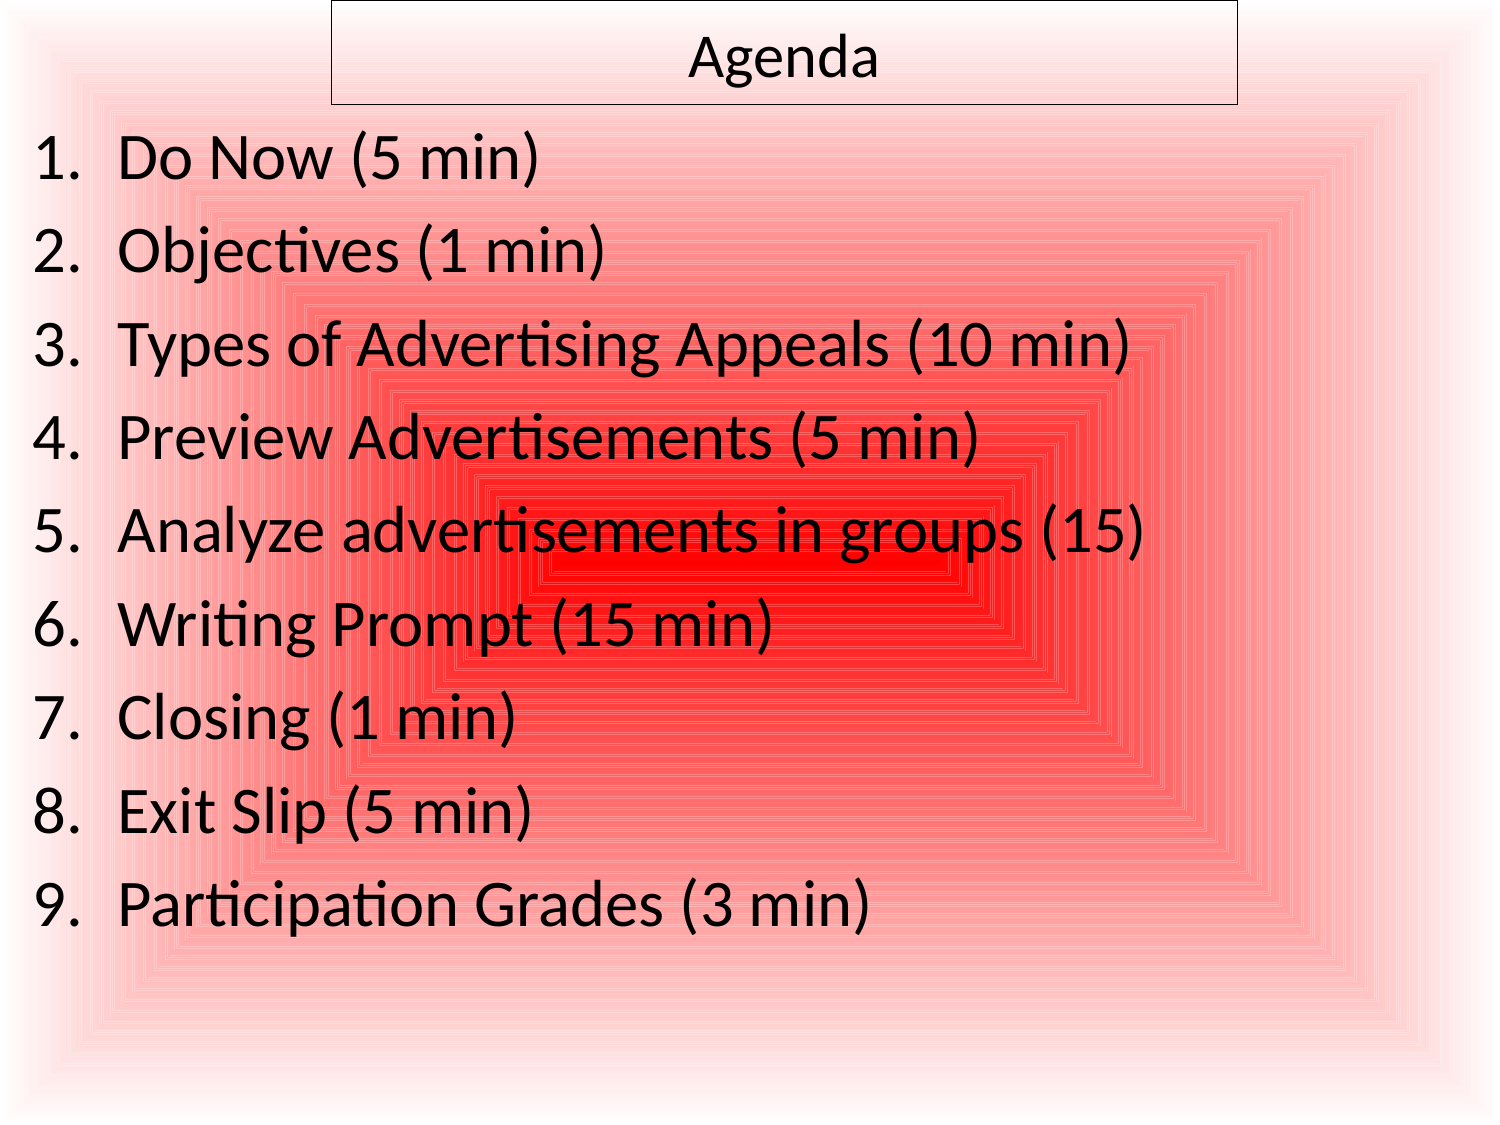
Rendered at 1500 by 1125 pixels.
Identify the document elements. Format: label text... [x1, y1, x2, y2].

list Do Now (5 min) Objectives (1 min) Types of Advertising Appeals (10 min) Preview Advertisements (5 min) Analyze advertisements in groups (15) Writing Prompt (15 min) Closing (1 min) Exit Slip (5 min) Participation Grades (3 min) [0, 104, 1500, 1125]
text_box Agenda [331, 0, 1238, 105]
